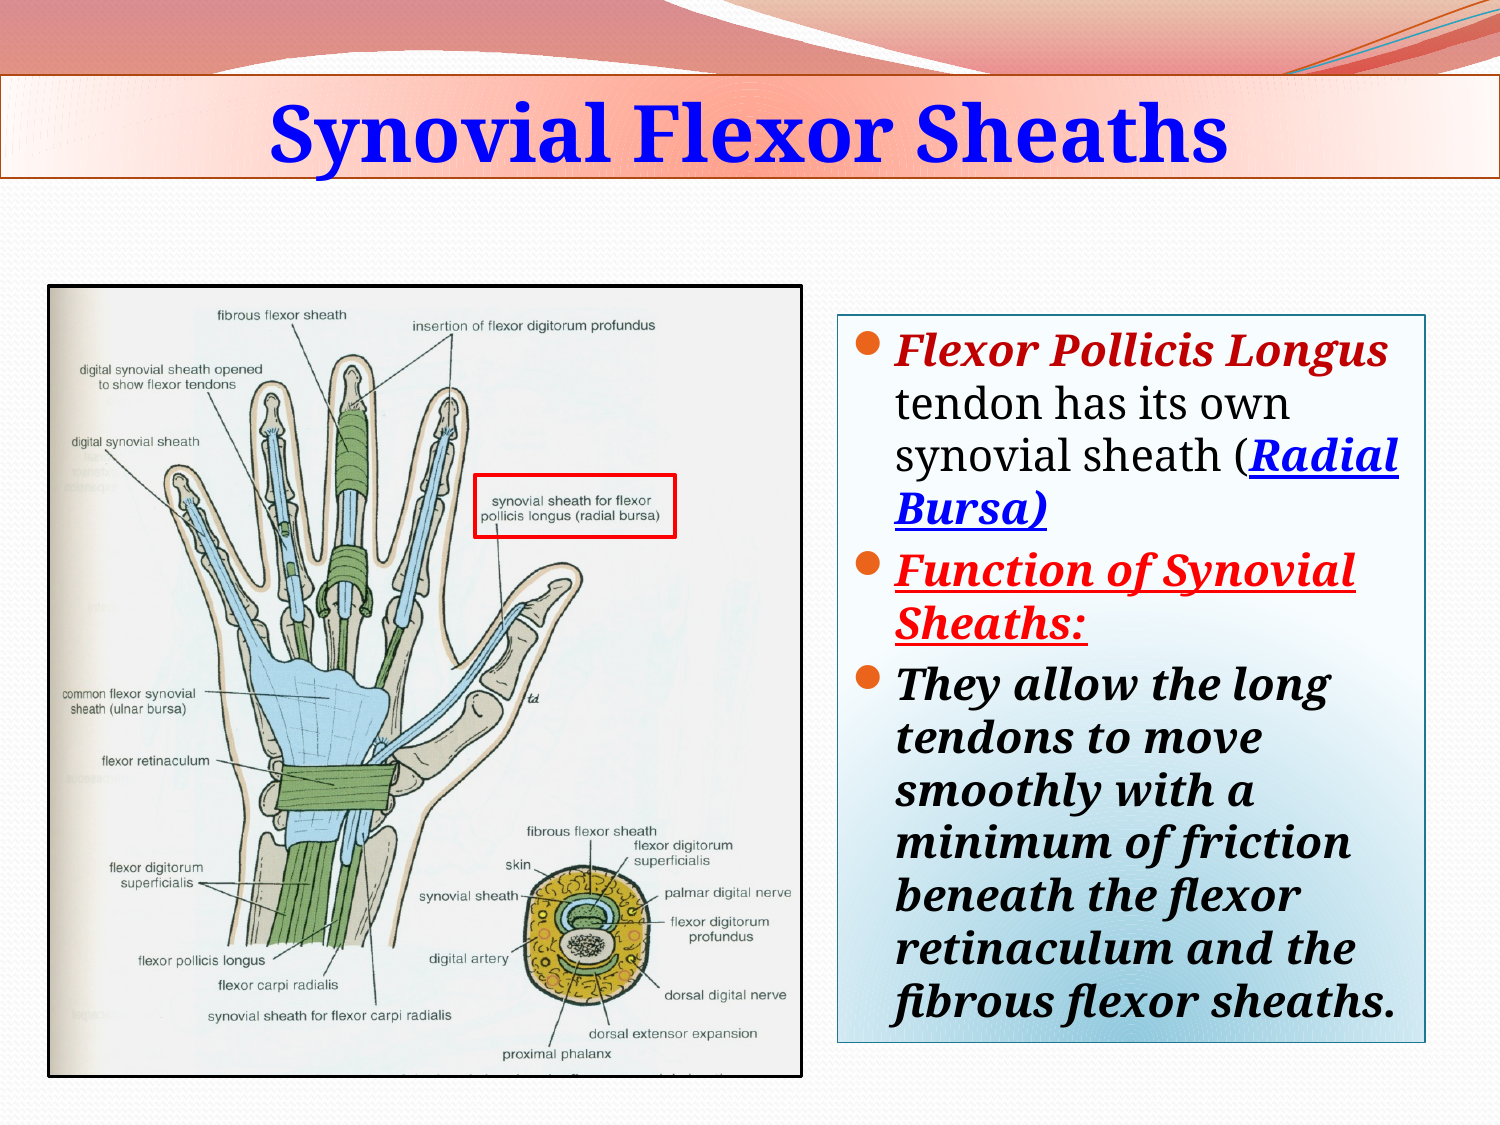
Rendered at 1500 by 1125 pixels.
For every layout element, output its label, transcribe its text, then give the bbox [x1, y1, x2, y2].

title Synovial Flexor Sheaths [0, 74, 1500, 179]
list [49, 287, 801, 1076]
list Flexor Pollicis Longus tendon has its own synovial sheath (Radial Bursa) Function of Synovial Sheaths: They allow the long tendons to move smoothly with a minimum of friction beneath the flexor retinaculum and the fibrous flexor sheaths. [837, 314, 1426, 1043]
